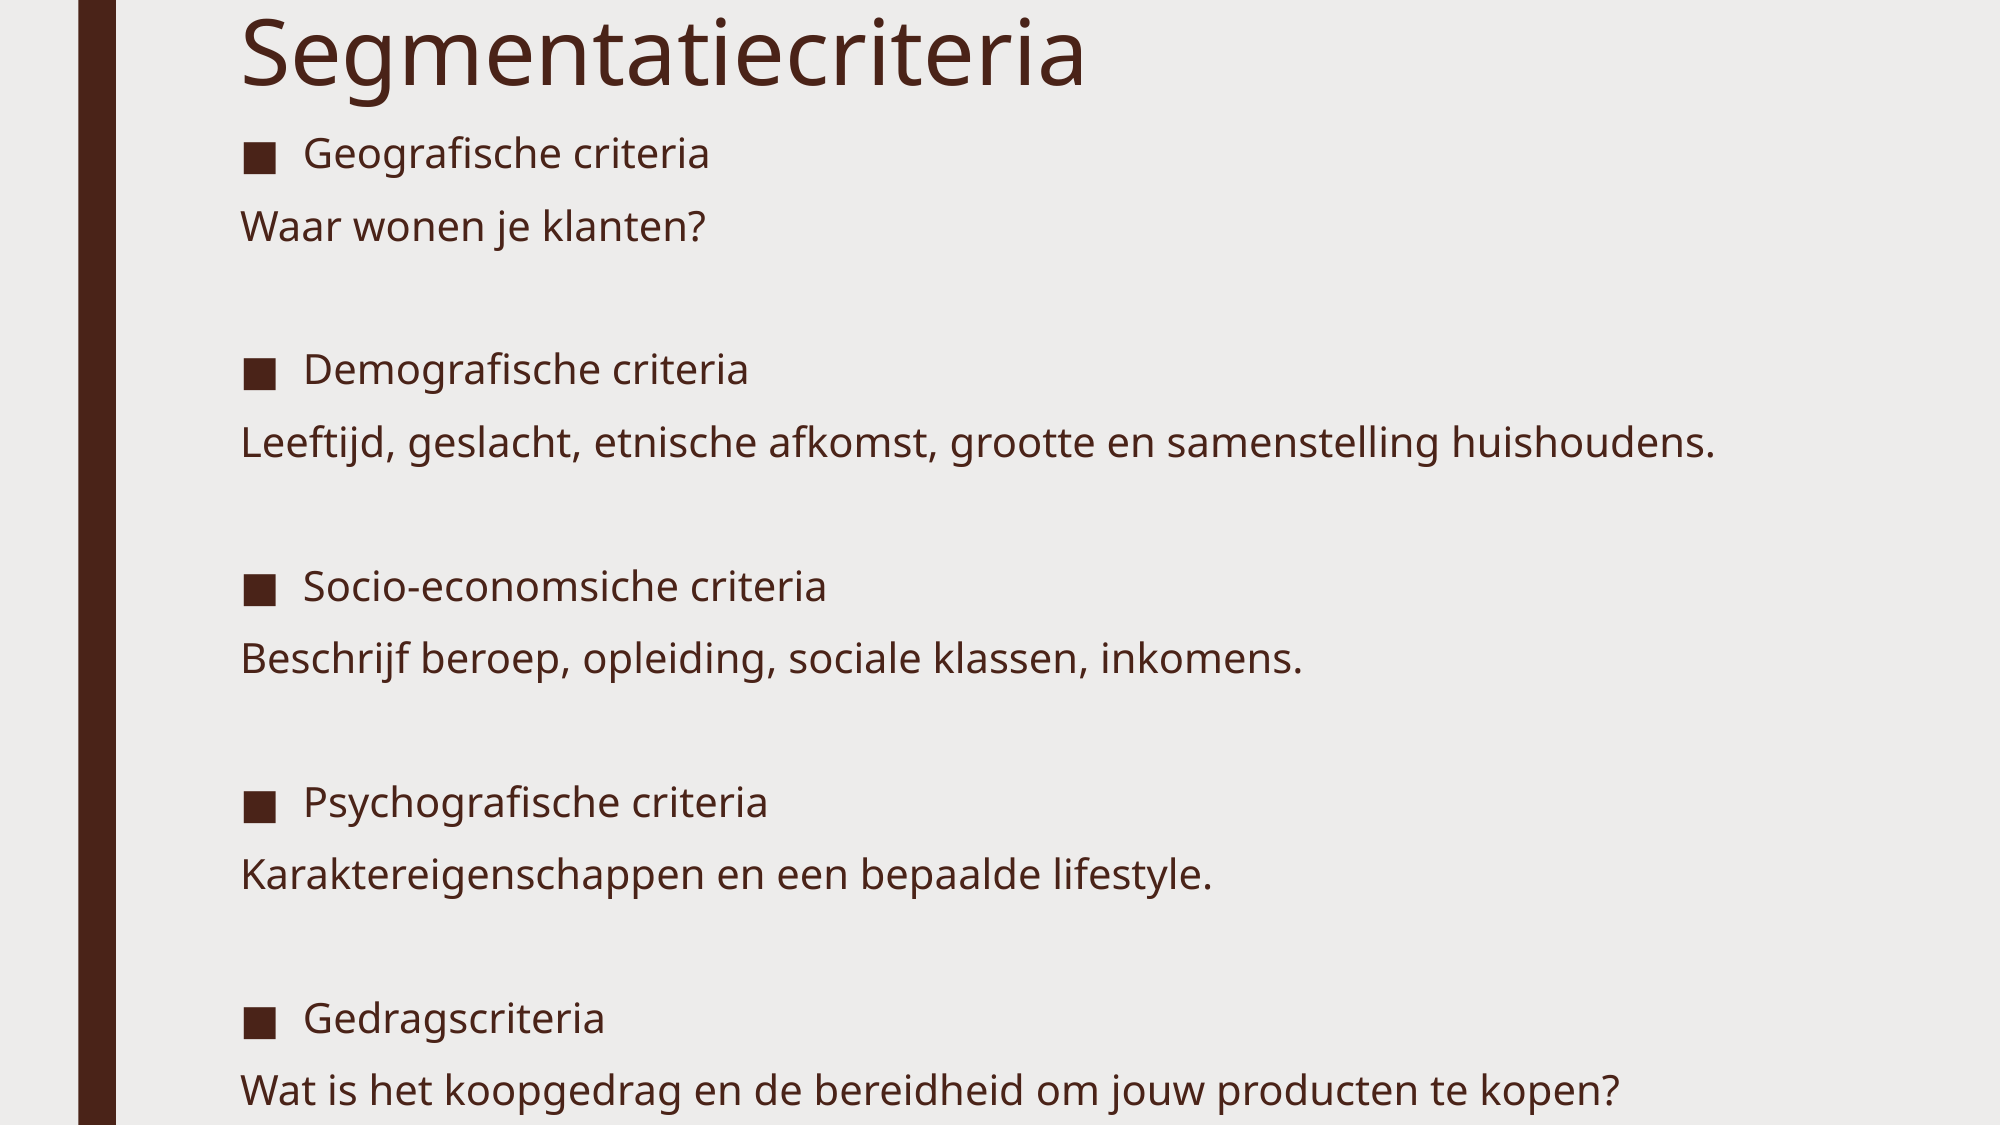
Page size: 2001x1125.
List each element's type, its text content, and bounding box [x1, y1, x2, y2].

title Segmentatiecriteria [225, 0, 1800, 123]
list Geografische criteria Waar wonen je klanten? Demografische criteria Leeftijd, geslacht, etnische afkomst, grootte en samenstelling huishoudens. Socio-economsiche criteria Beschrijf beroep, opleiding, sociale klassen, inkomens. Psychografische criteria Karaktereigenschappen en een bepaalde lifestyle. Gedragscriteria Wat is het koopgedrag en de bereidheid om jouw producten te kopen? [225, 123, 1800, 1125]
